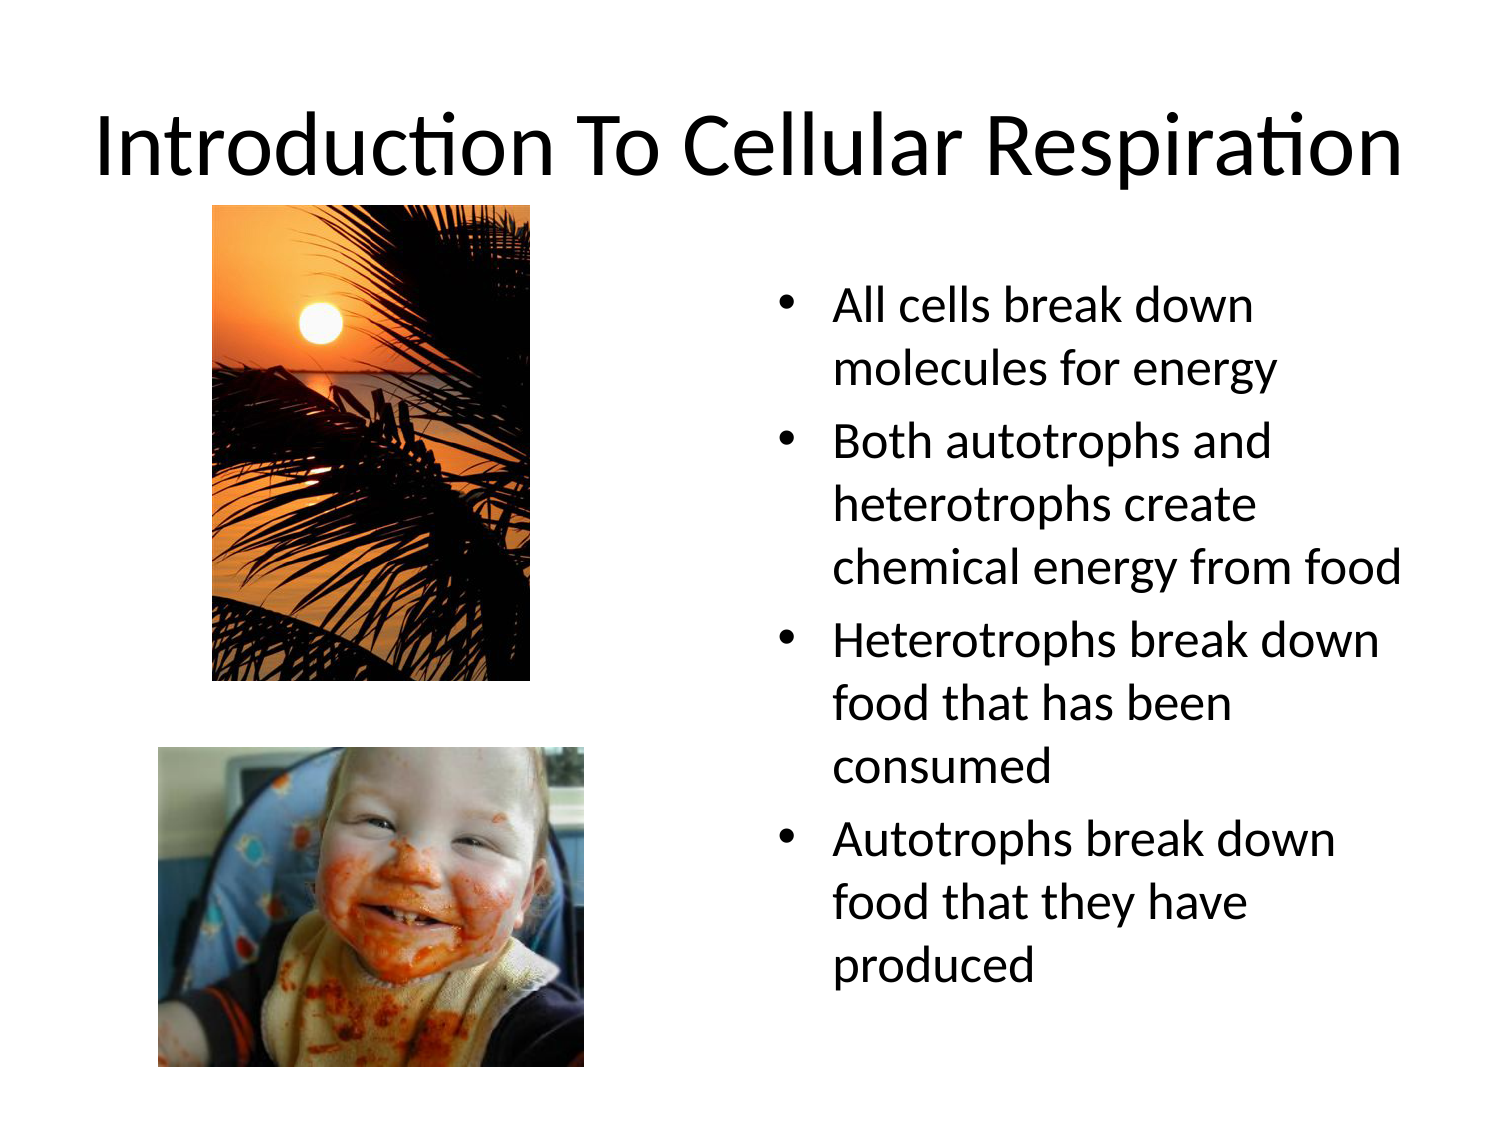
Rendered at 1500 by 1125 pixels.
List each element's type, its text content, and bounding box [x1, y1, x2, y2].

list All cells break down molecules for energy Both autotrophs and heterotrophs create chemical energy from food Heterotrophs break down food that has been consumed Autotrophs break down food that they have produced [762, 262, 1425, 1005]
title Introduction To Cellular Respiration [75, 45, 1425, 233]
picture [158, 747, 584, 1067]
picture [212, 205, 530, 682]
